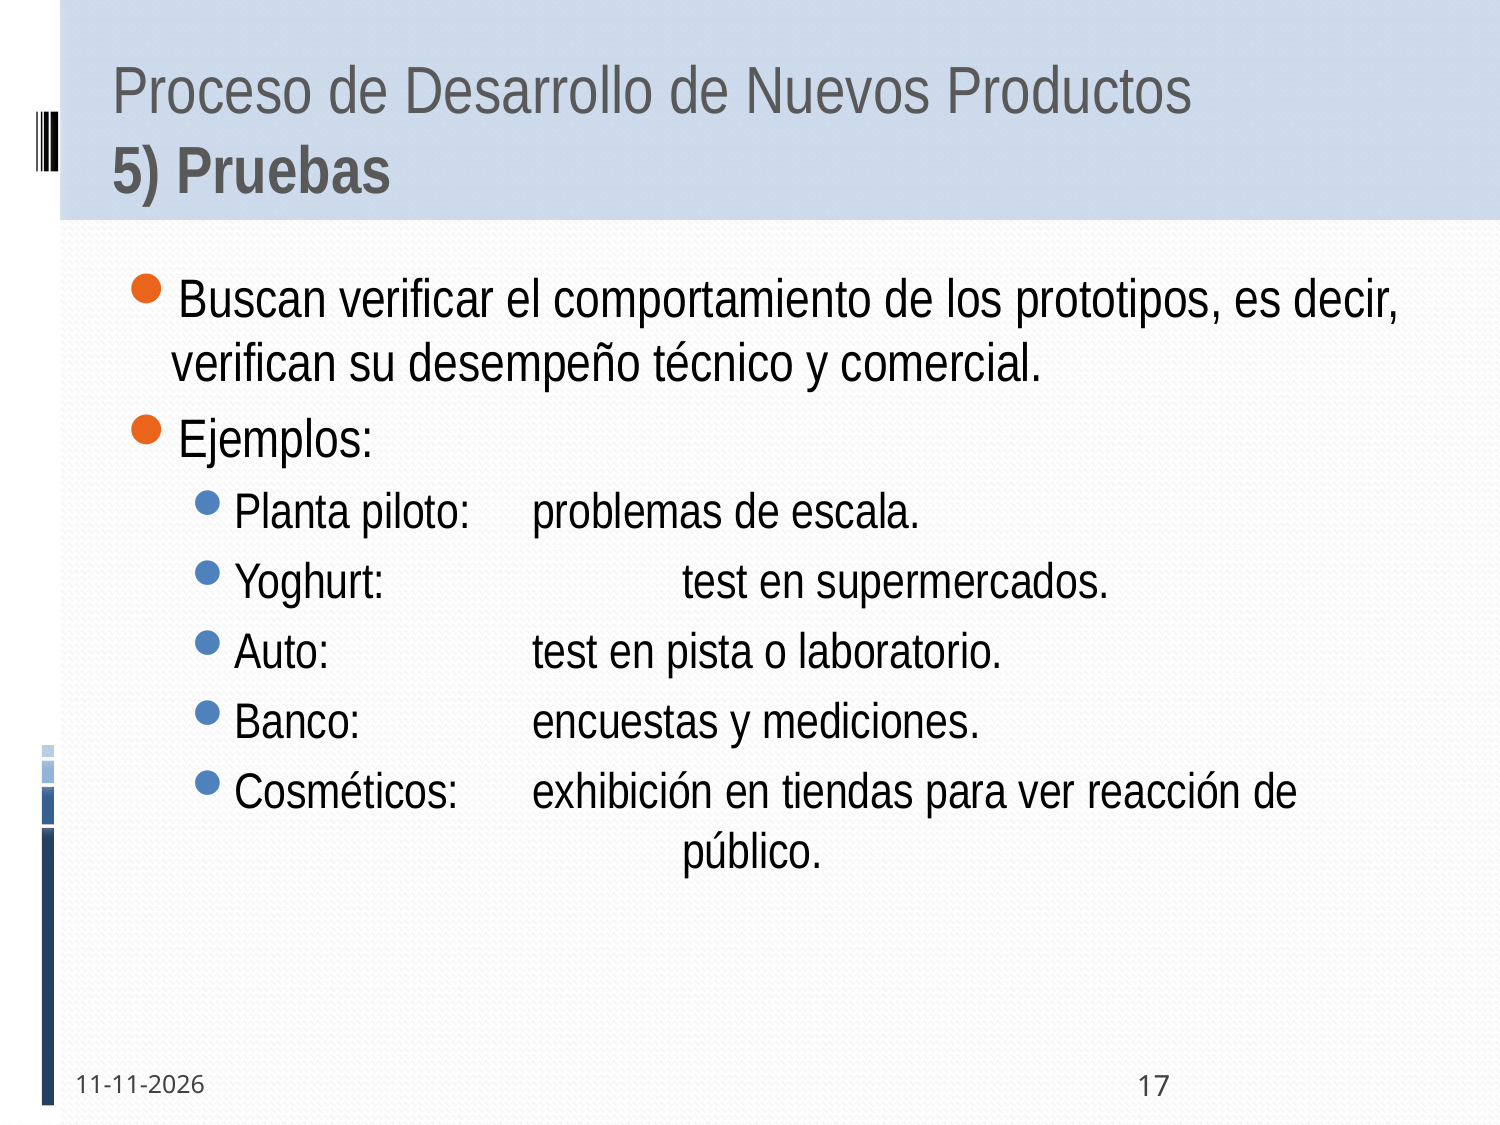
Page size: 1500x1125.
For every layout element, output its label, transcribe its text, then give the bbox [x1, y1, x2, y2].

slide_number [75, 1042, 243, 1103]
title Proceso de Desarrollo de Nuevos Productos 5) Pruebas [111, 18, 1436, 207]
slide_number 17 [1045, 1046, 1171, 1107]
list Buscan verificar el comportamiento de los prototipos, es decir, verifican su desempeño técnico y comercial. Ejemplos: Planta piloto: problemas de escala. Yoghurt: test en supermercados. Auto: test en pista o laboratorio. Banco: encuestas y mediciones. Cosméticos: exhibición en tiendas para ver reacción de público. [111, 255, 1436, 1038]
